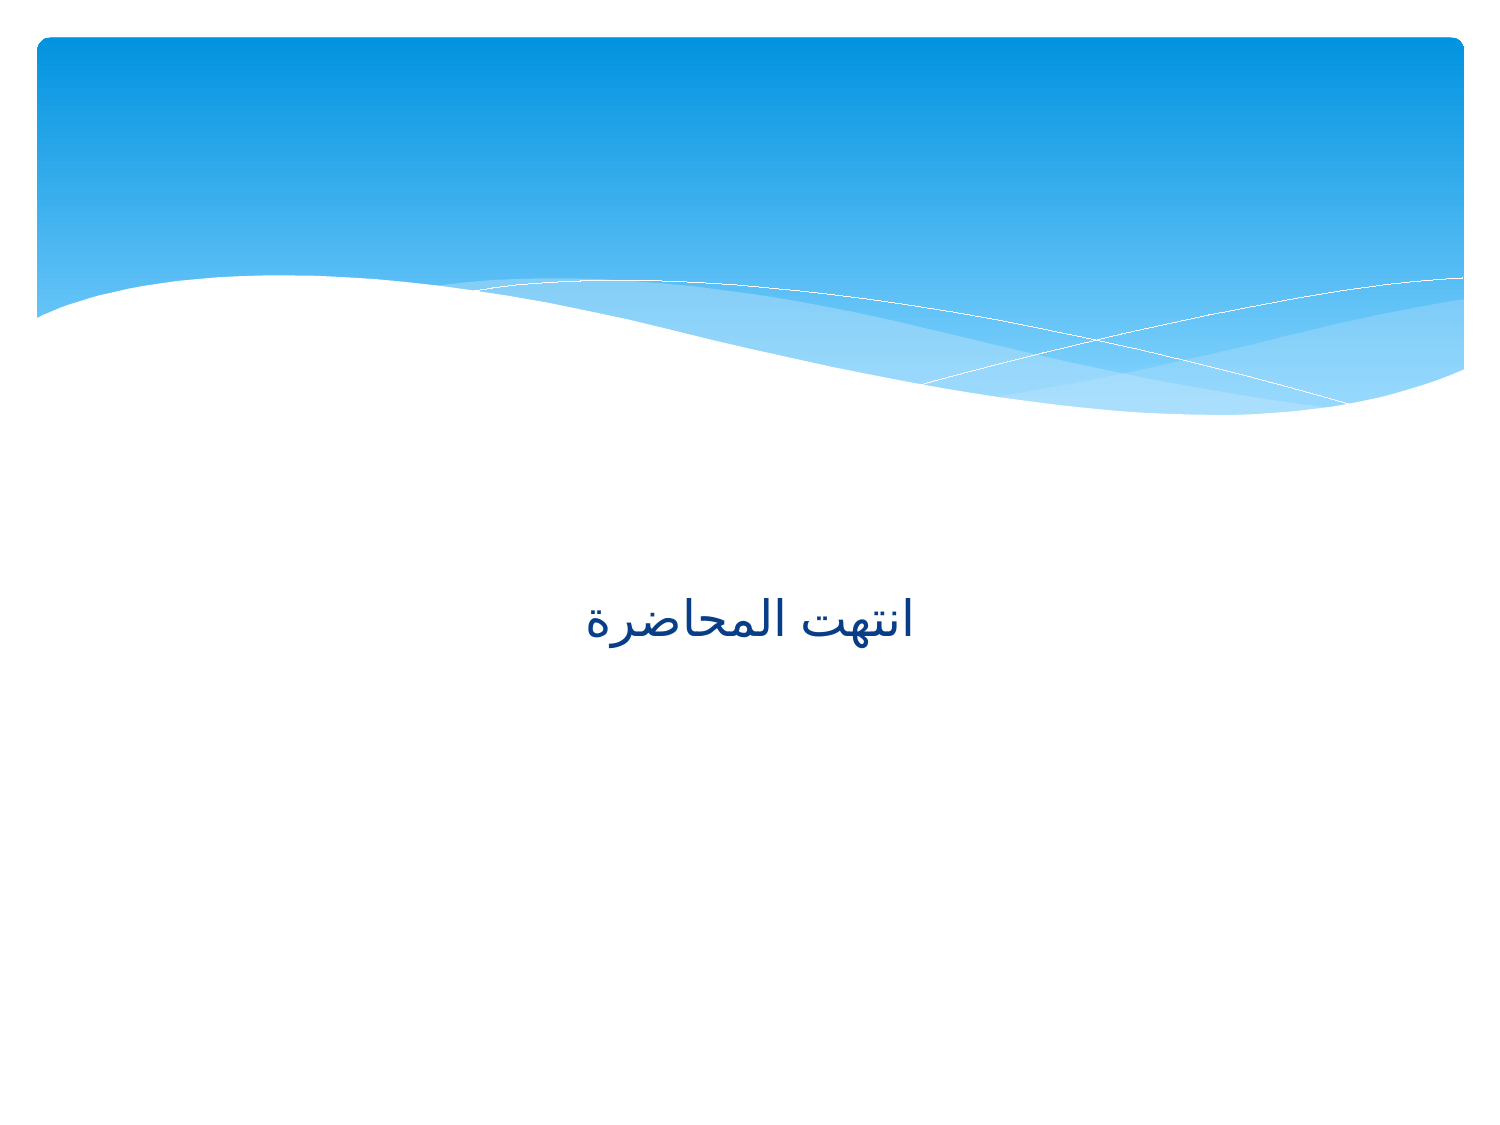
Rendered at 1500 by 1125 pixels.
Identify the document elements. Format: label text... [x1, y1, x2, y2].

list انتهت المحاضرة [143, 438, 1359, 1005]
